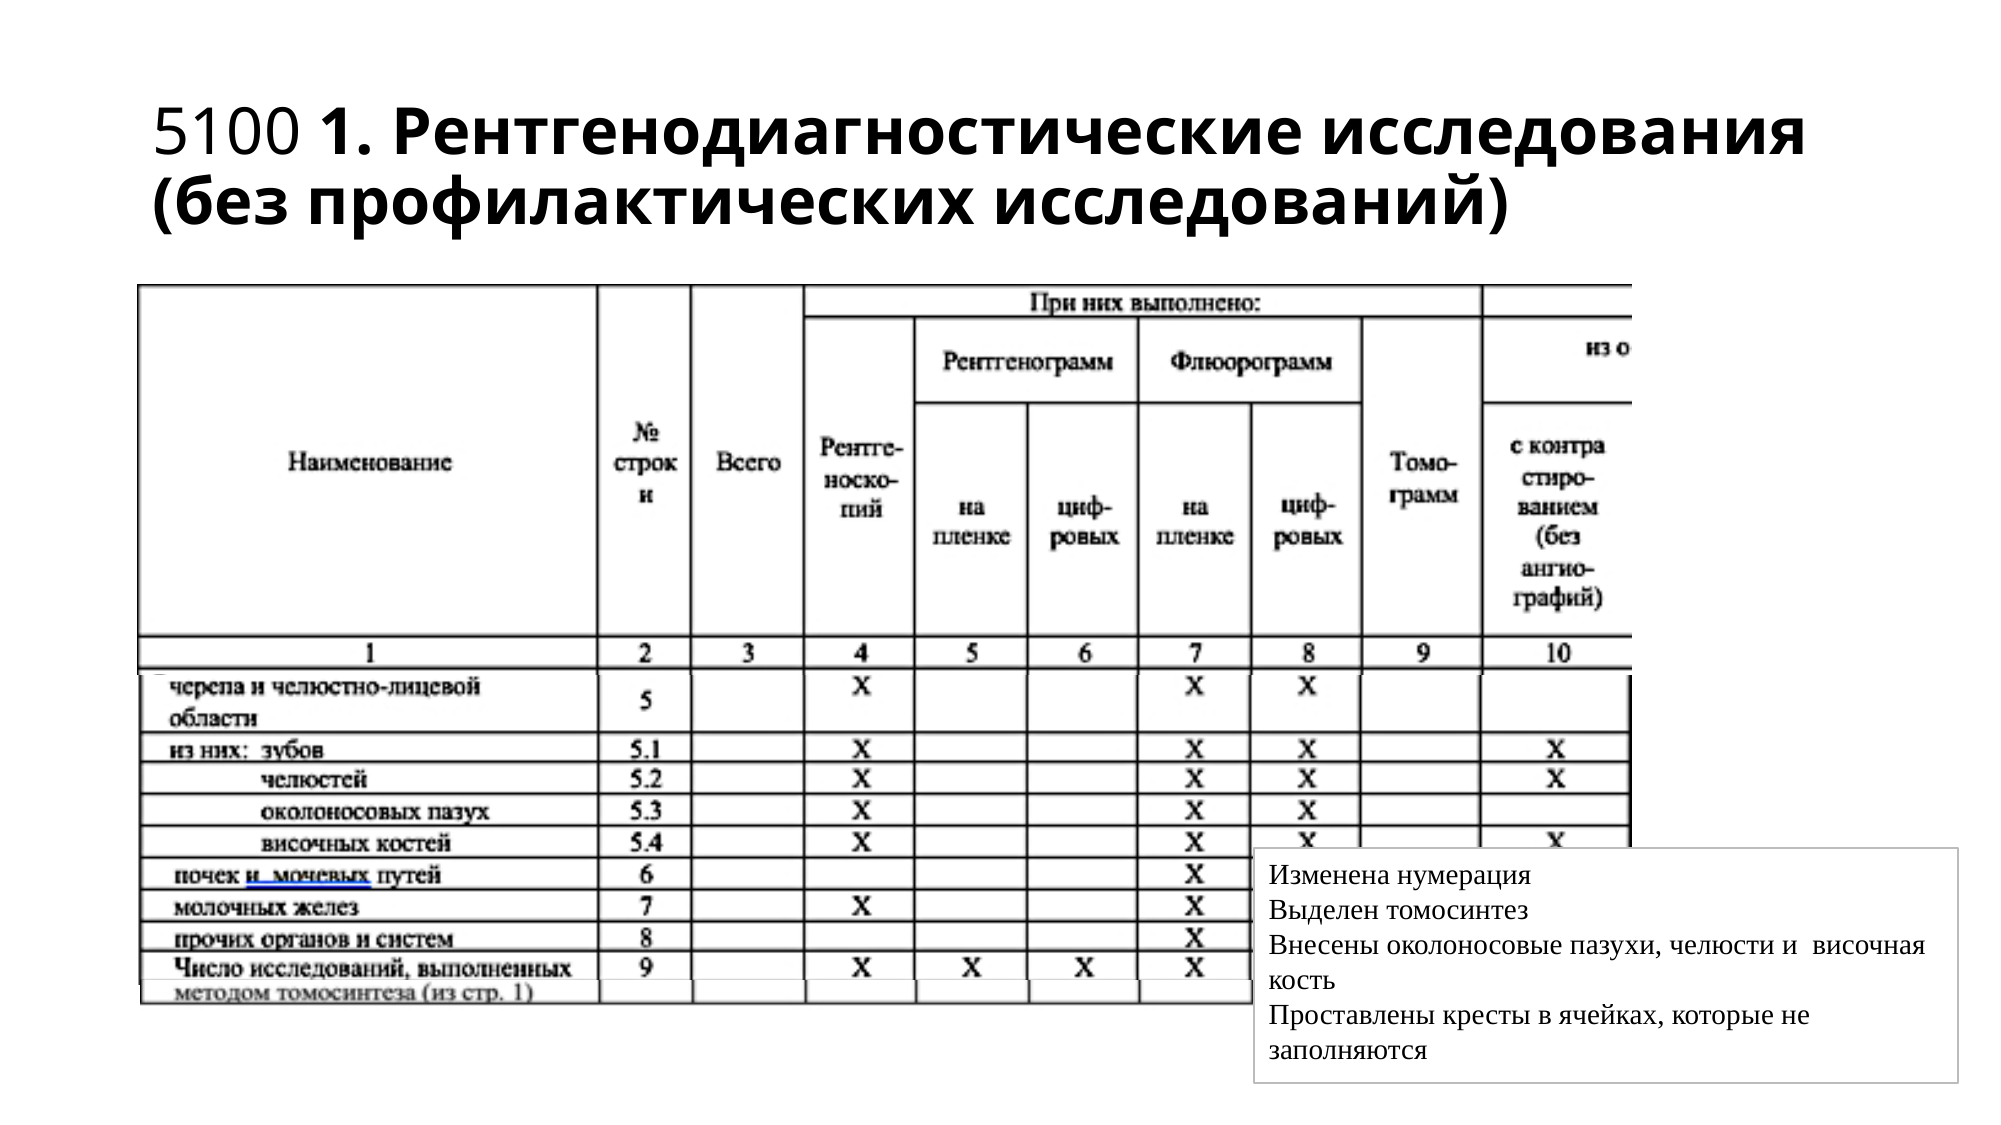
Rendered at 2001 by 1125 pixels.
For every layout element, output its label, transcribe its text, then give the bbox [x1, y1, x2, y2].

picture [135, 284, 1632, 1016]
text_box Изменена нумерация Выделен томосинтез Внесены околоносовые пазухи, челюсти и височная кость Проставлены кресты в ячейках, которые не заполняются [1253, 847, 1959, 1084]
title 5100 1. Рентгенодиагностические исследования (без профилактических исследований) [137, 59, 1863, 278]
